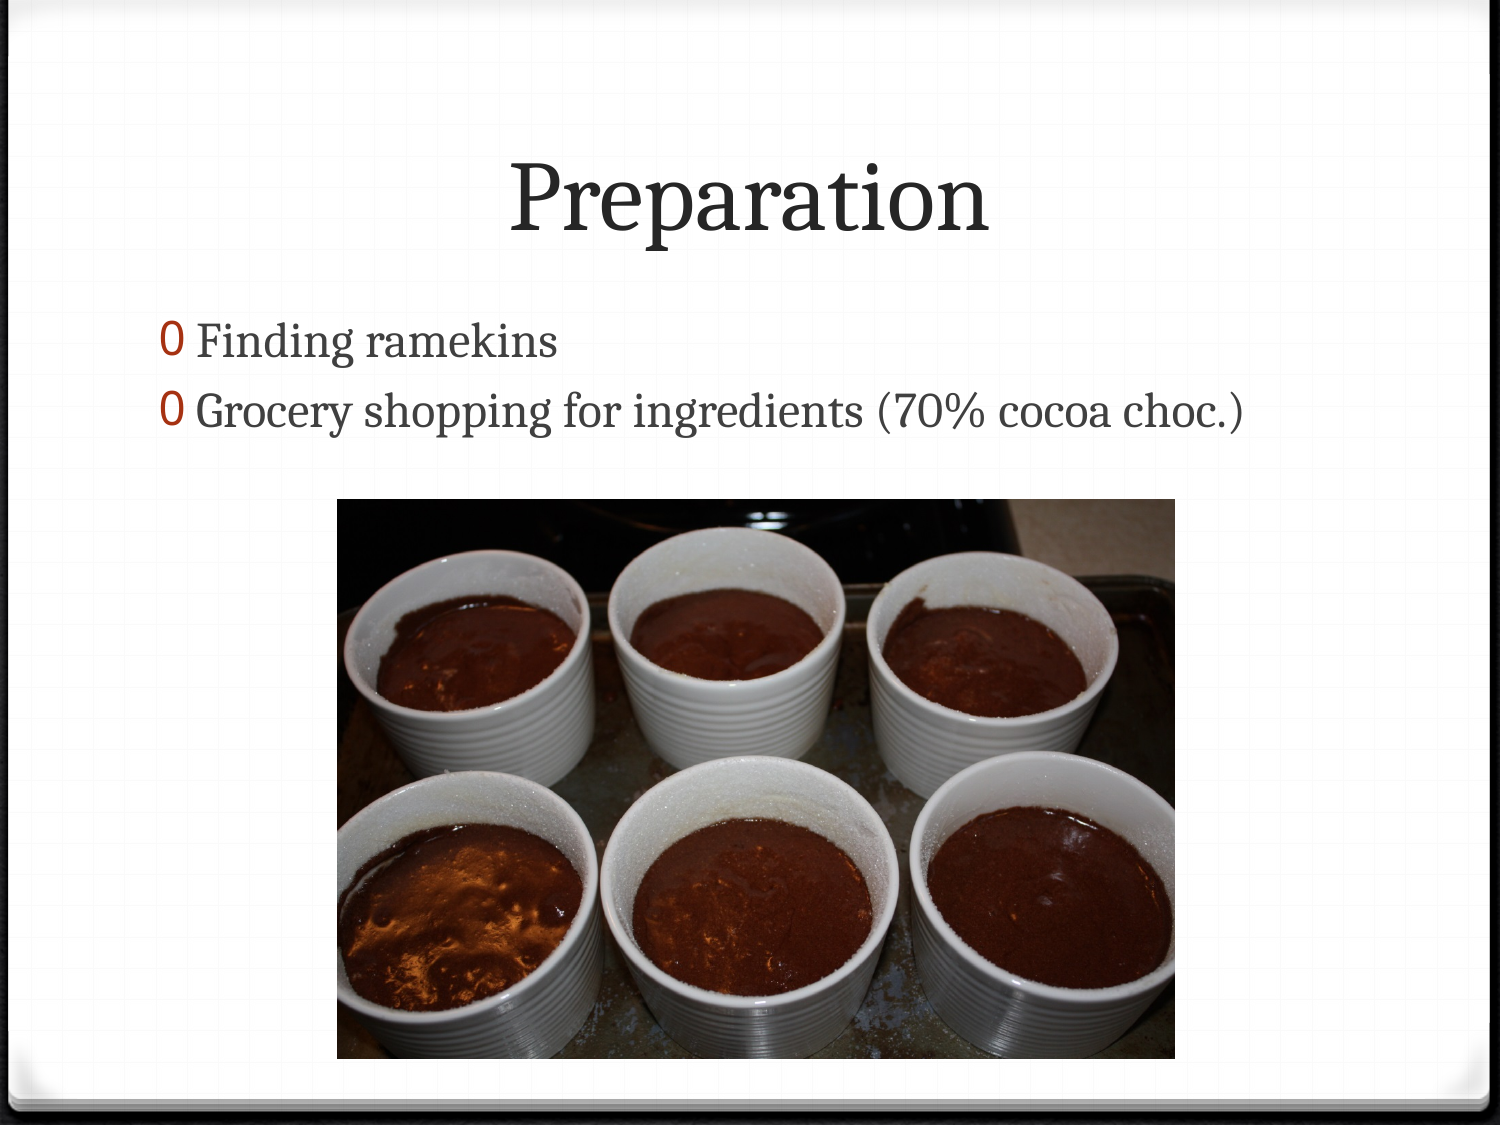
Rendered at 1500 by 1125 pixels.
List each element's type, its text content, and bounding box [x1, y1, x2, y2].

picture [0, 0, 1500, 1125]
list Finding ramekins Grocery shopping for ingredients (70% cocoa choc.) [143, 299, 1369, 949]
title Preparation [90, 71, 1410, 309]
